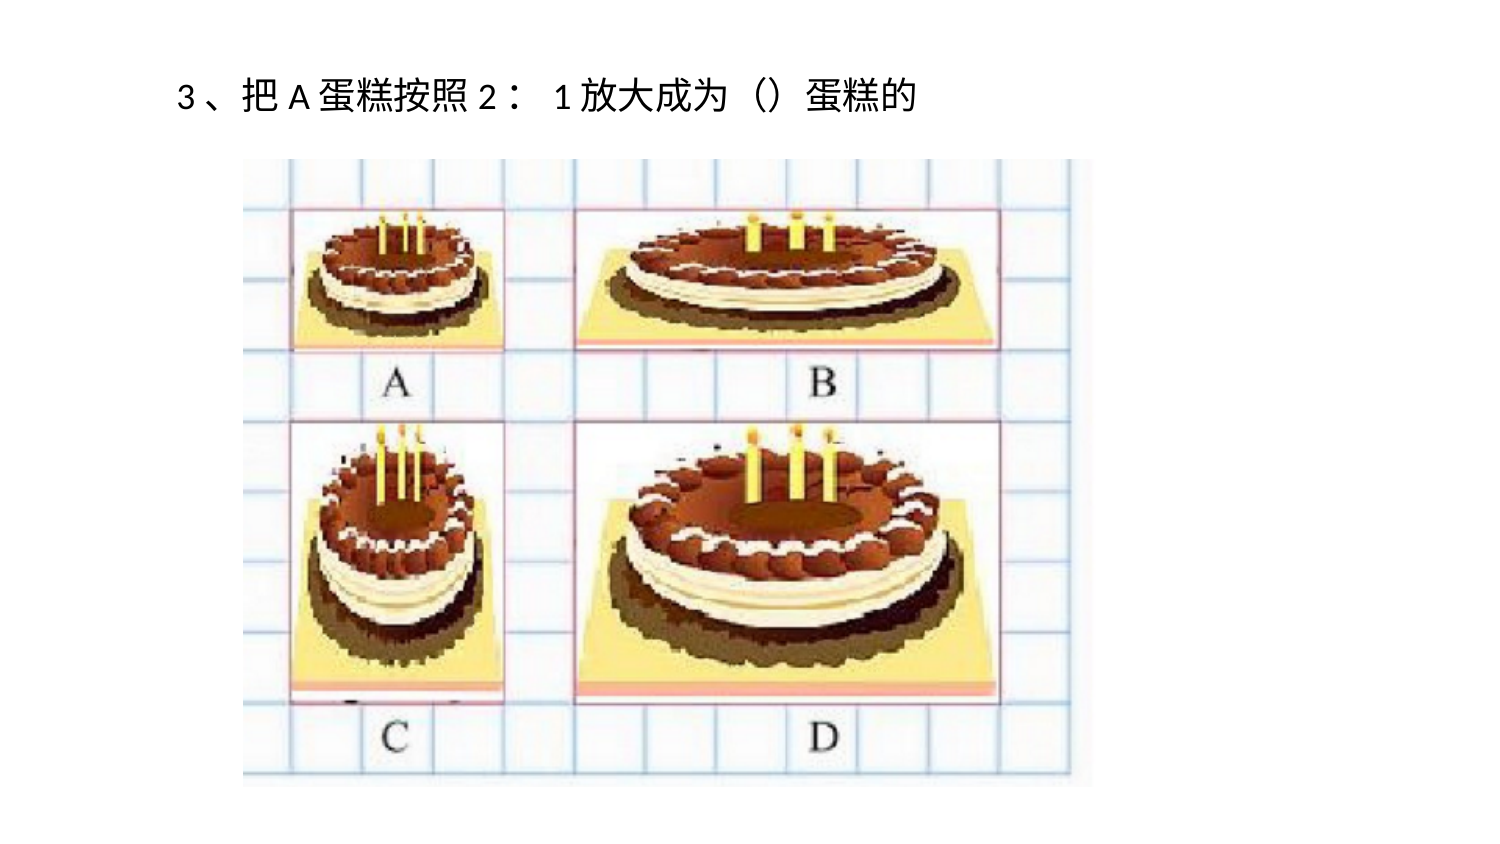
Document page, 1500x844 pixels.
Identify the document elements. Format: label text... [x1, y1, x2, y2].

picture [243, 159, 1108, 787]
text_box 3、把A蛋糕按照2：1放大成为（）蛋糕的 [161, 64, 933, 124]
